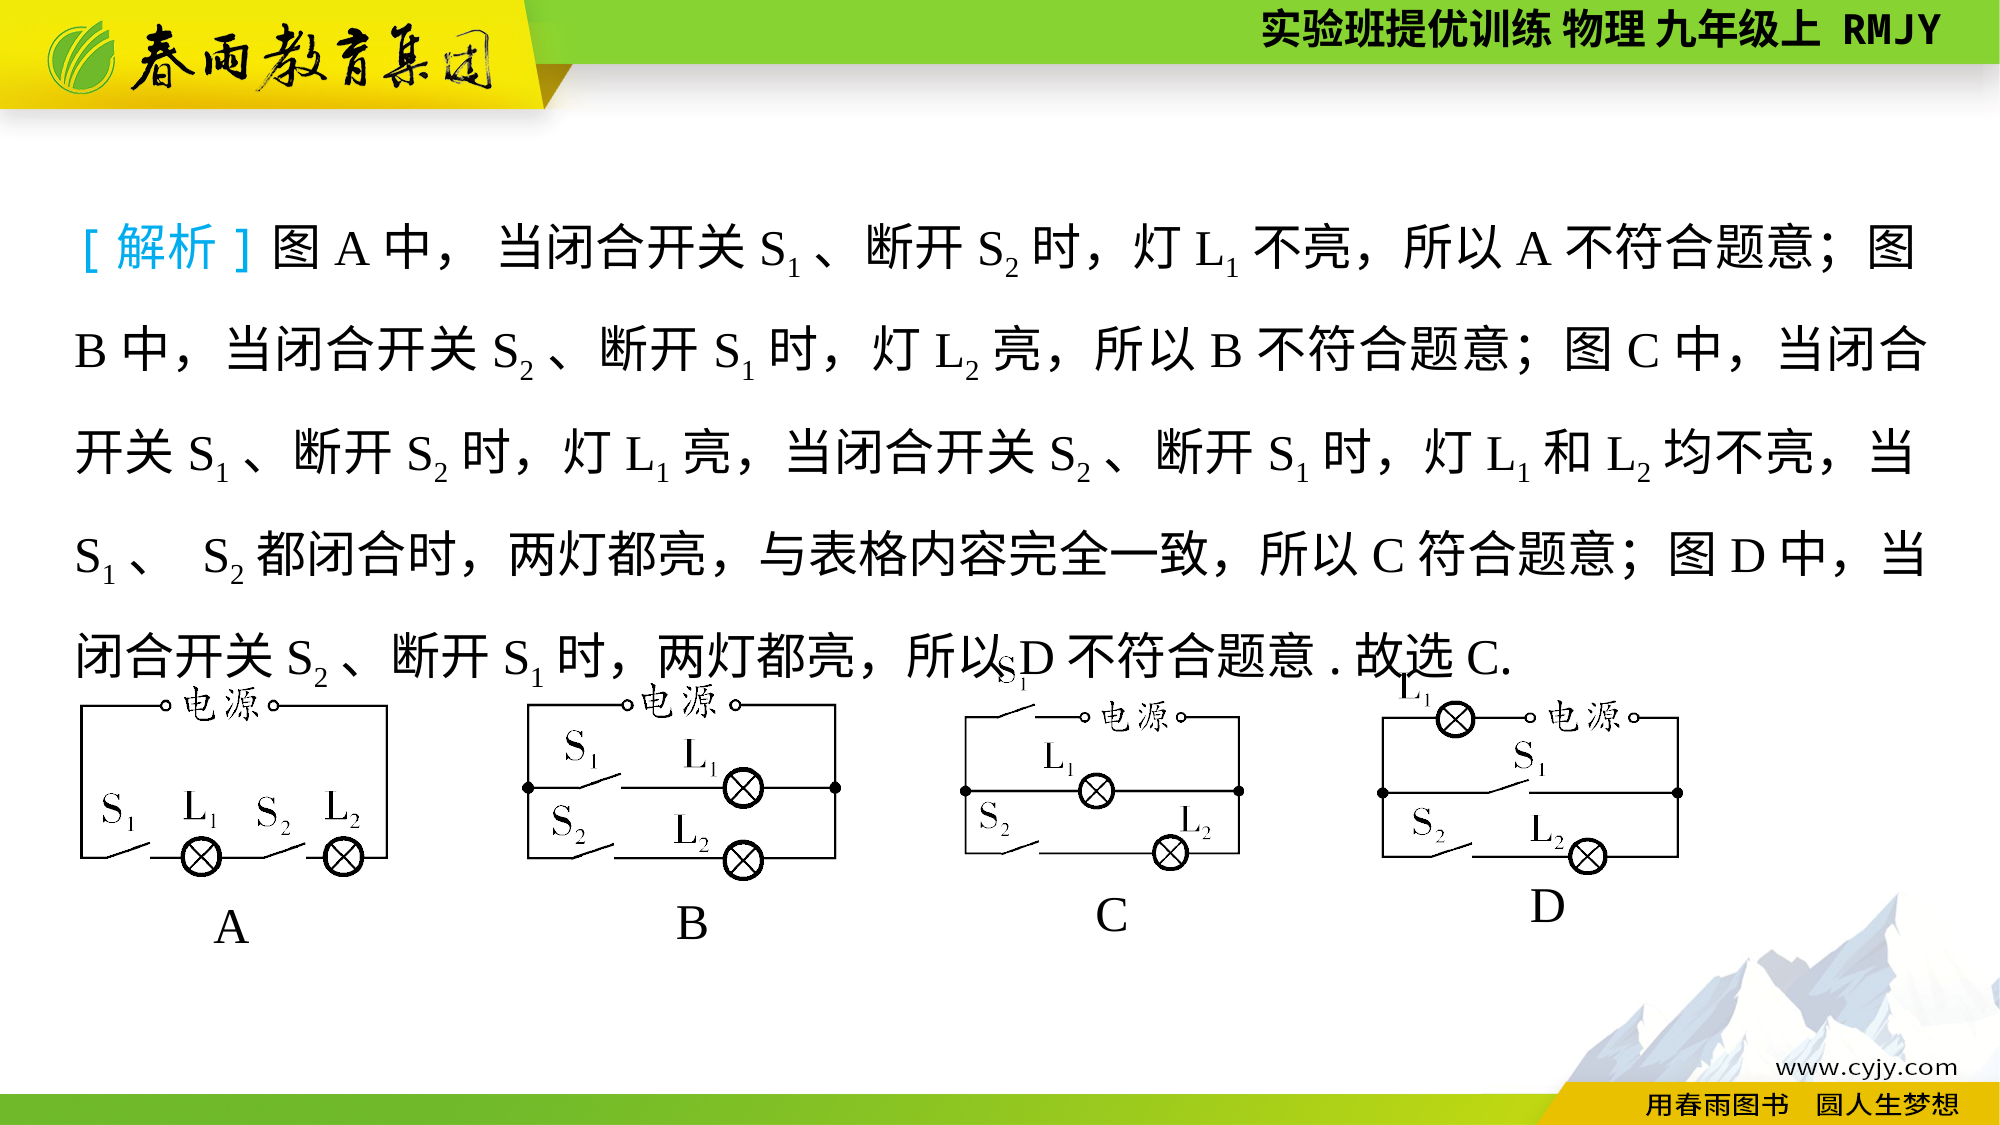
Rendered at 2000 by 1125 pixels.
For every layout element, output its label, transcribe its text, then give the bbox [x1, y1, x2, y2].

text_box B [661, 889, 725, 957]
picture [0, 0, 2000, 1125]
text_box A [198, 885, 265, 961]
text_box D [1514, 883, 1581, 940]
list [解析]图A中， 当闭合开关S1、断开S2时，灯L1不亮，所以A不符合题意；图B中，当闭合开关S2、断开S1时，灯L2亮，所以B不符合题意；图C中，当闭合开关S1、断开S2时，灯L1亮，当闭合开关S2、断开S1时，灯L1和L2均不亮，当S1、 S2都闭合时，两灯都亮，与表格内容完全一致，所以C符合题意；图D中，当闭合开关S2、断开S1时，两灯都亮，所以D不符合题意.故选C. [59, 173, 1944, 632]
text_box C [1080, 879, 1144, 949]
